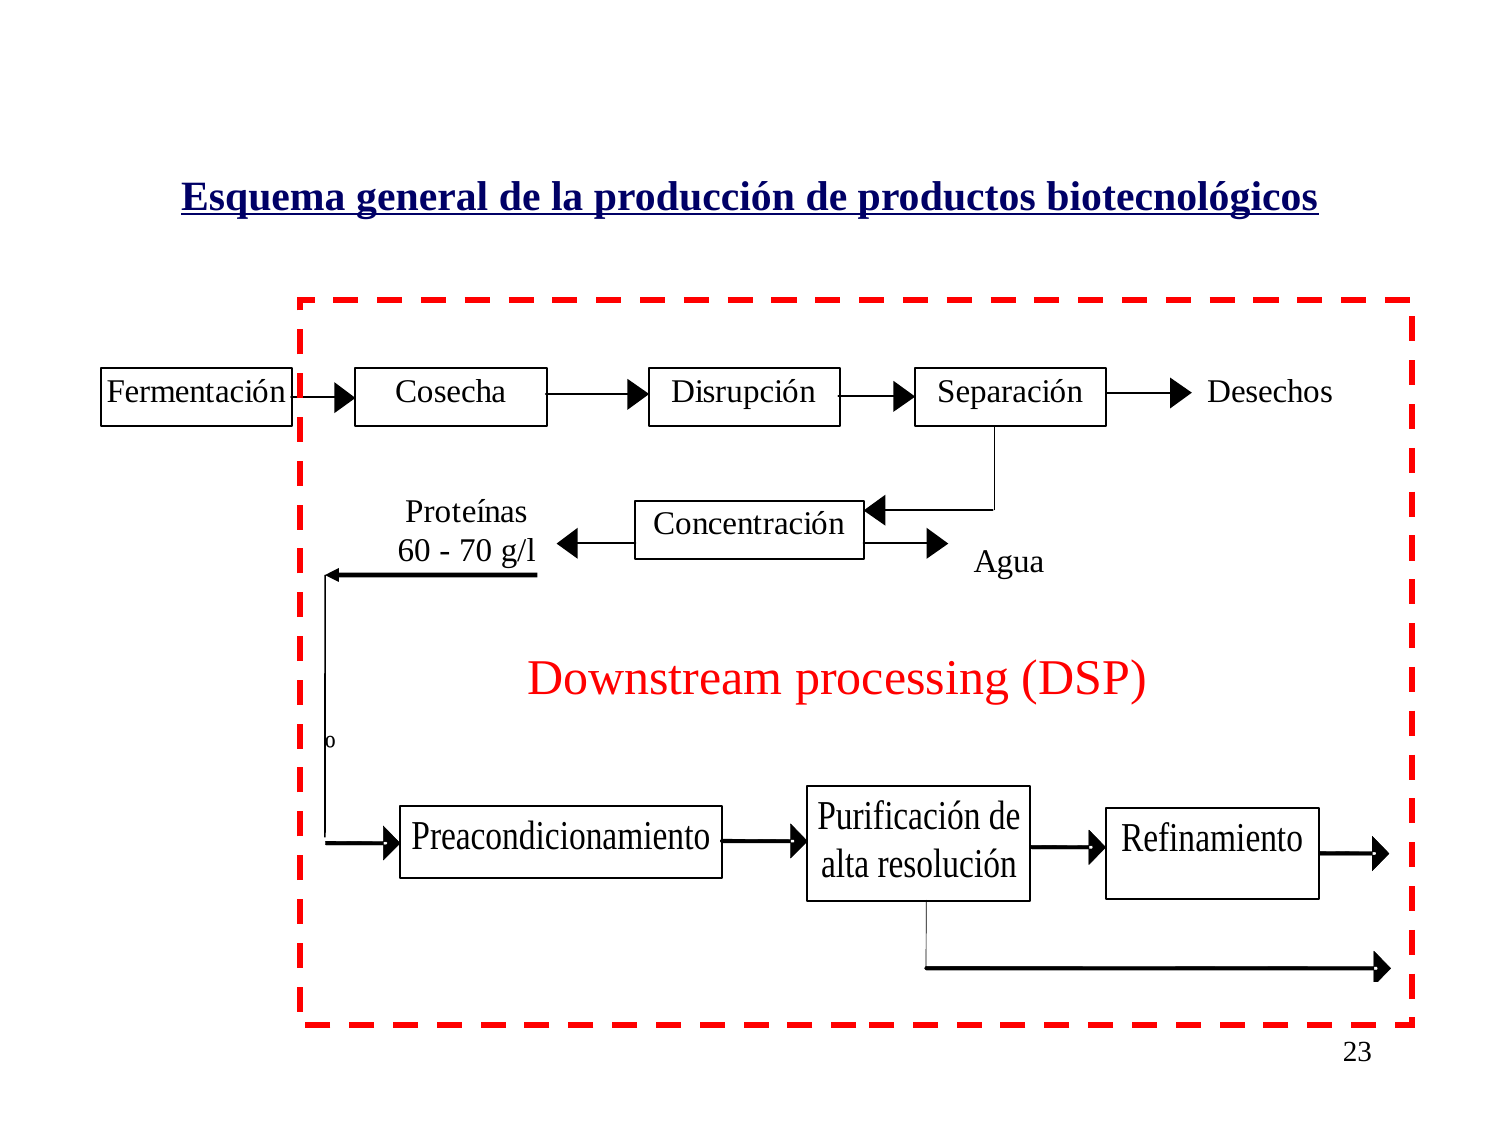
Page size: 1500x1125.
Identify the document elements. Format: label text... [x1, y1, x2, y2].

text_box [324, 724, 1394, 982]
slide_number 23 [1074, 1024, 1388, 1101]
title Esquema general de la producción de productos biotecnológicos [112, 99, 1388, 288]
text_box [299, 299, 1413, 1025]
text_box Downstream processing (DSP) [512, 637, 1250, 713]
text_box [99, 299, 1351, 607]
